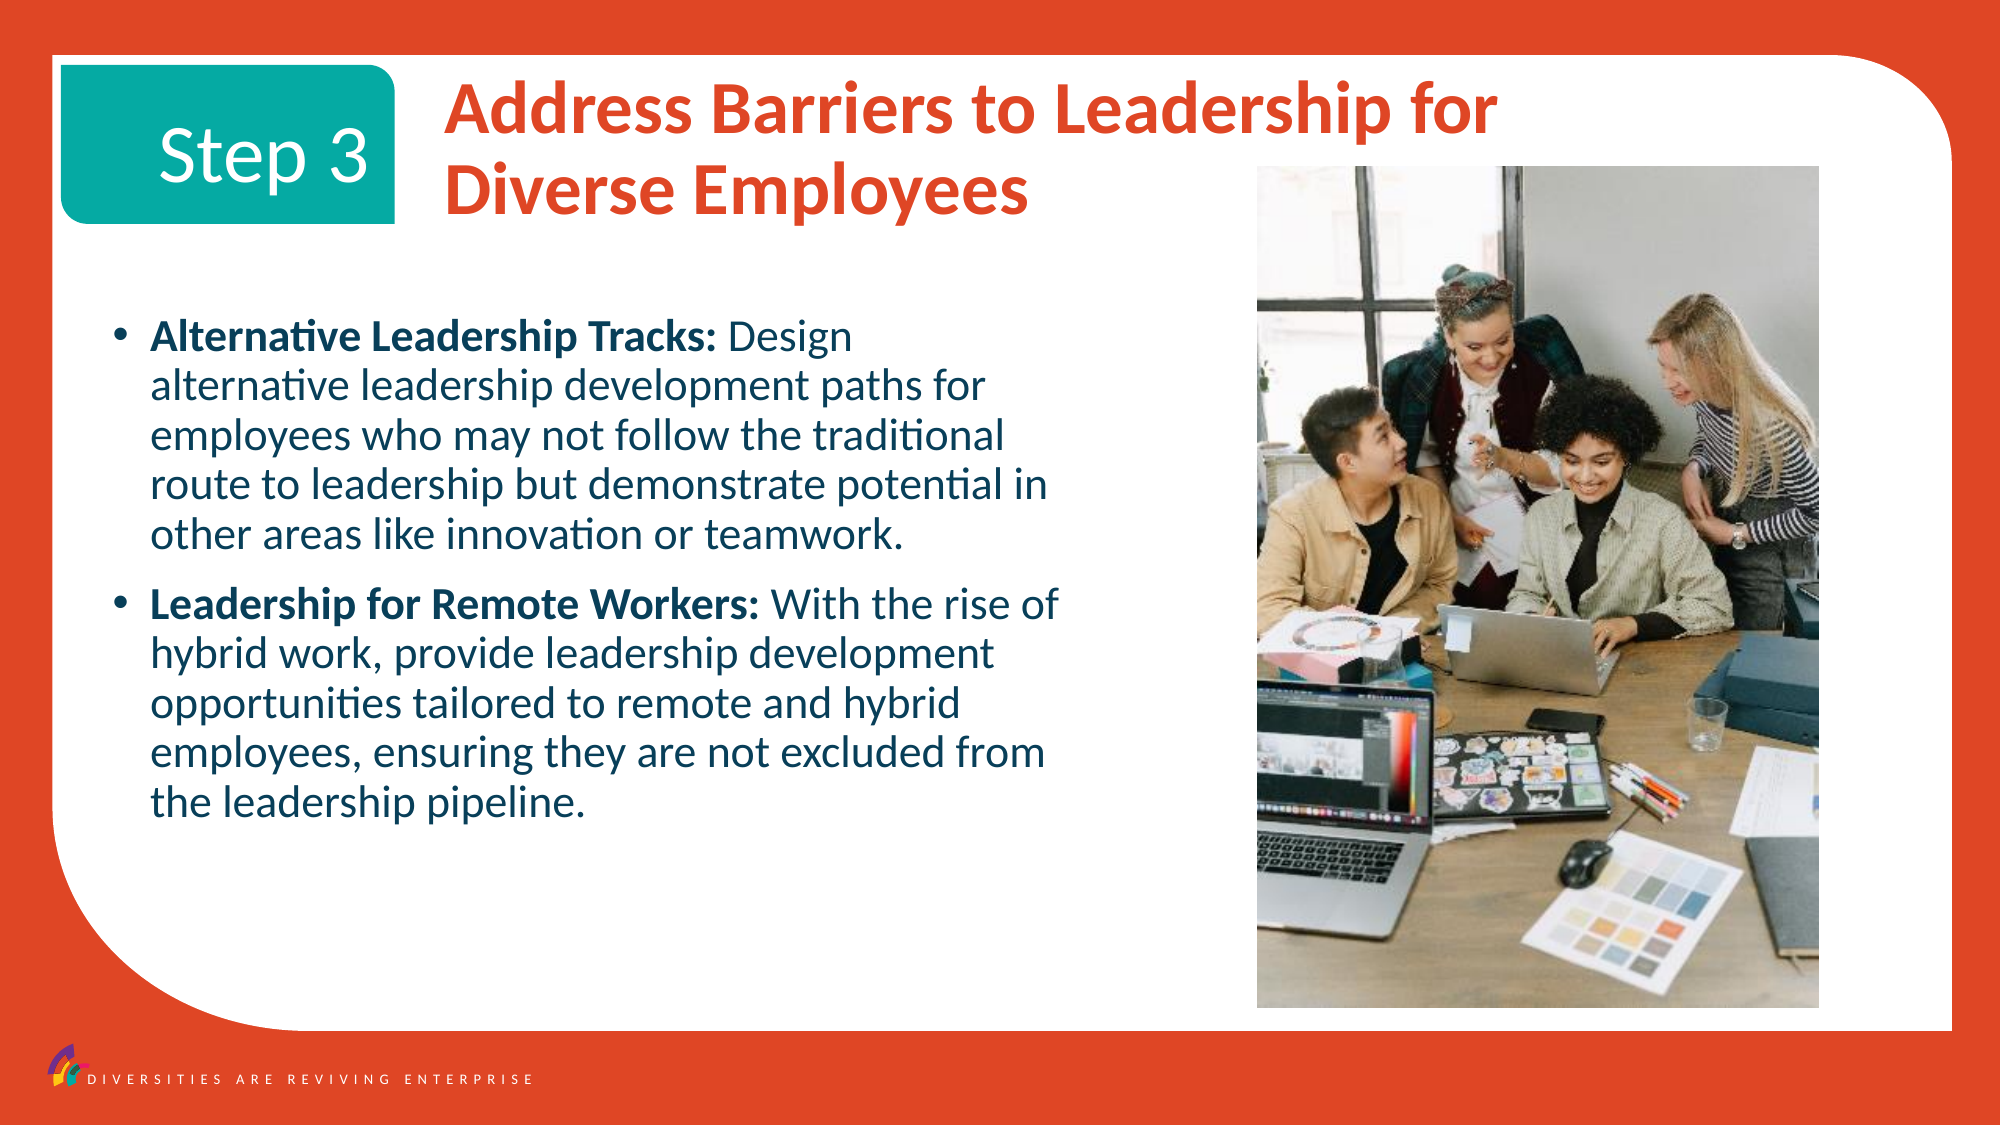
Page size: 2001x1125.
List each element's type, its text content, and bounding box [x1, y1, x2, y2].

list Alternative Leadership Tracks: Design alternative leadership development paths for employees who may not follow the traditional route to leadership but demonstrate potential in other areas like innovation or teamwork. Leadership for Remote Workers: With the rise of hybrid work, provide leadership development opportunities tailored to remote and hybrid employees, ensuring they are not excluded from the leadership pipeline. [97, 304, 1075, 936]
list Address Barriers to Leadership for Diverse Employees [429, 84, 1621, 216]
text_box [64, 69, 396, 225]
text_box Step 3 [15, 56, 385, 213]
picture [1257, 166, 1819, 1008]
